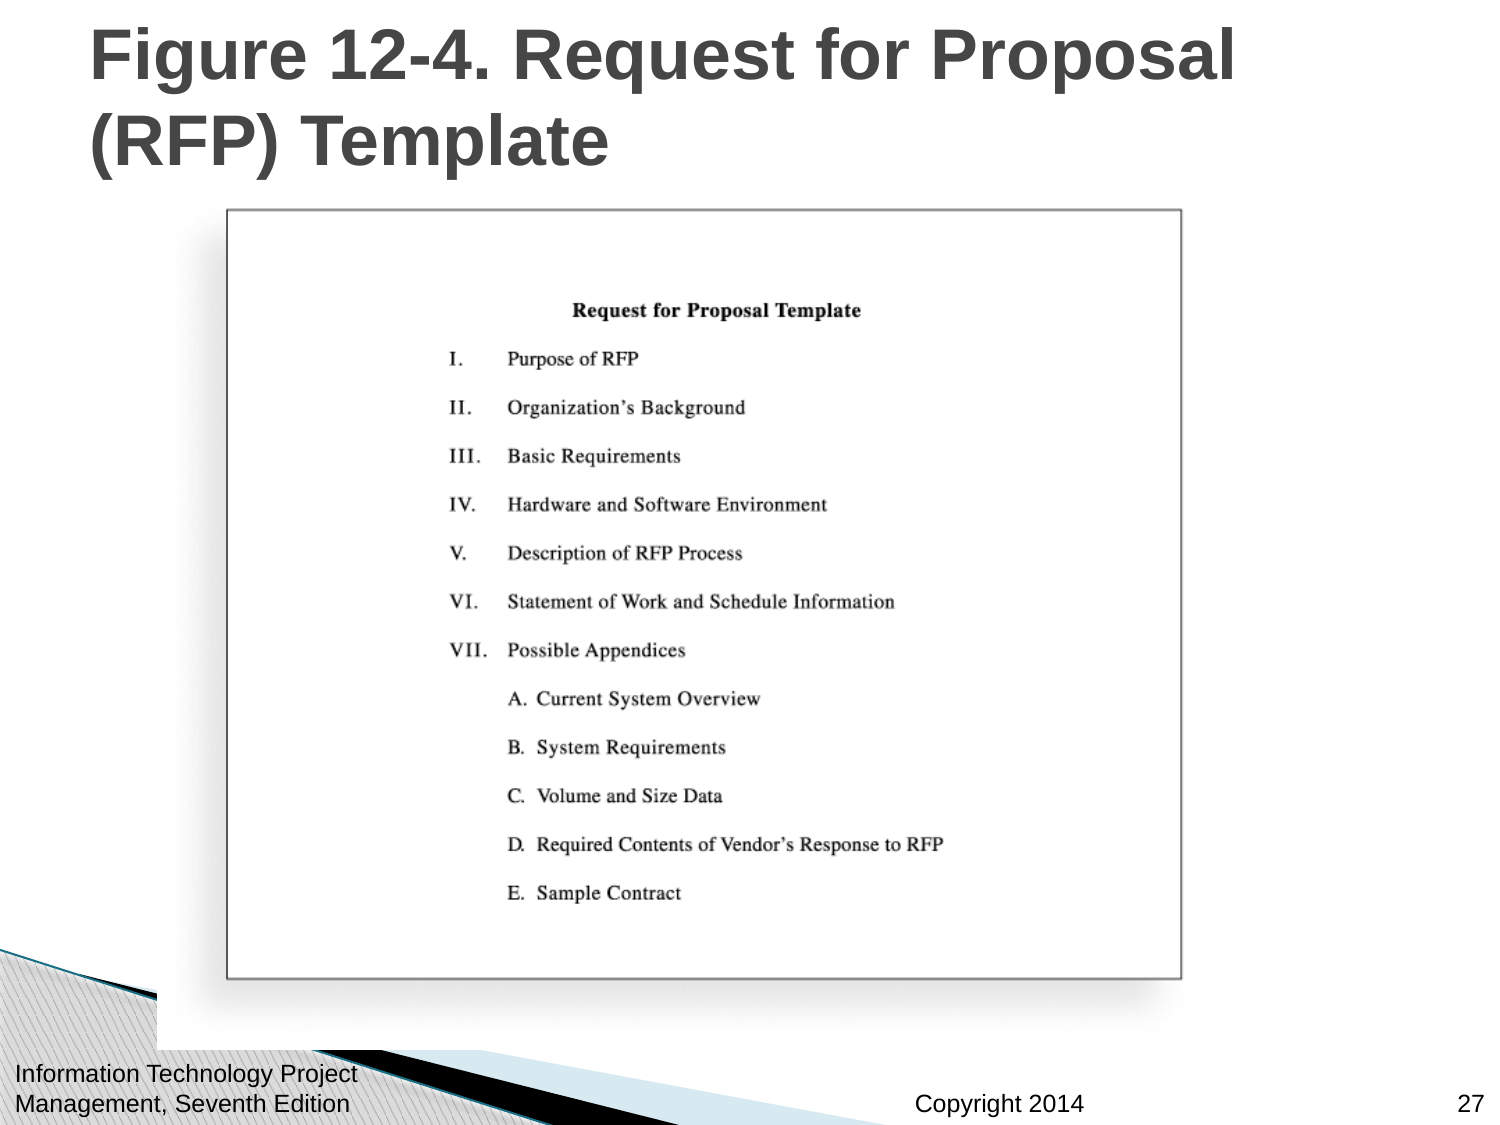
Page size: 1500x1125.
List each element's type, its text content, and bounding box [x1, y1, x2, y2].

footer Information Technology Project Management, Seventh Edition [0, 1065, 425, 1125]
picture [157, 191, 1201, 1051]
slide_number 27 [1408, 1065, 1500, 1125]
title Figure 12-4. Request for Proposal (RFP) Template [75, 0, 1425, 188]
